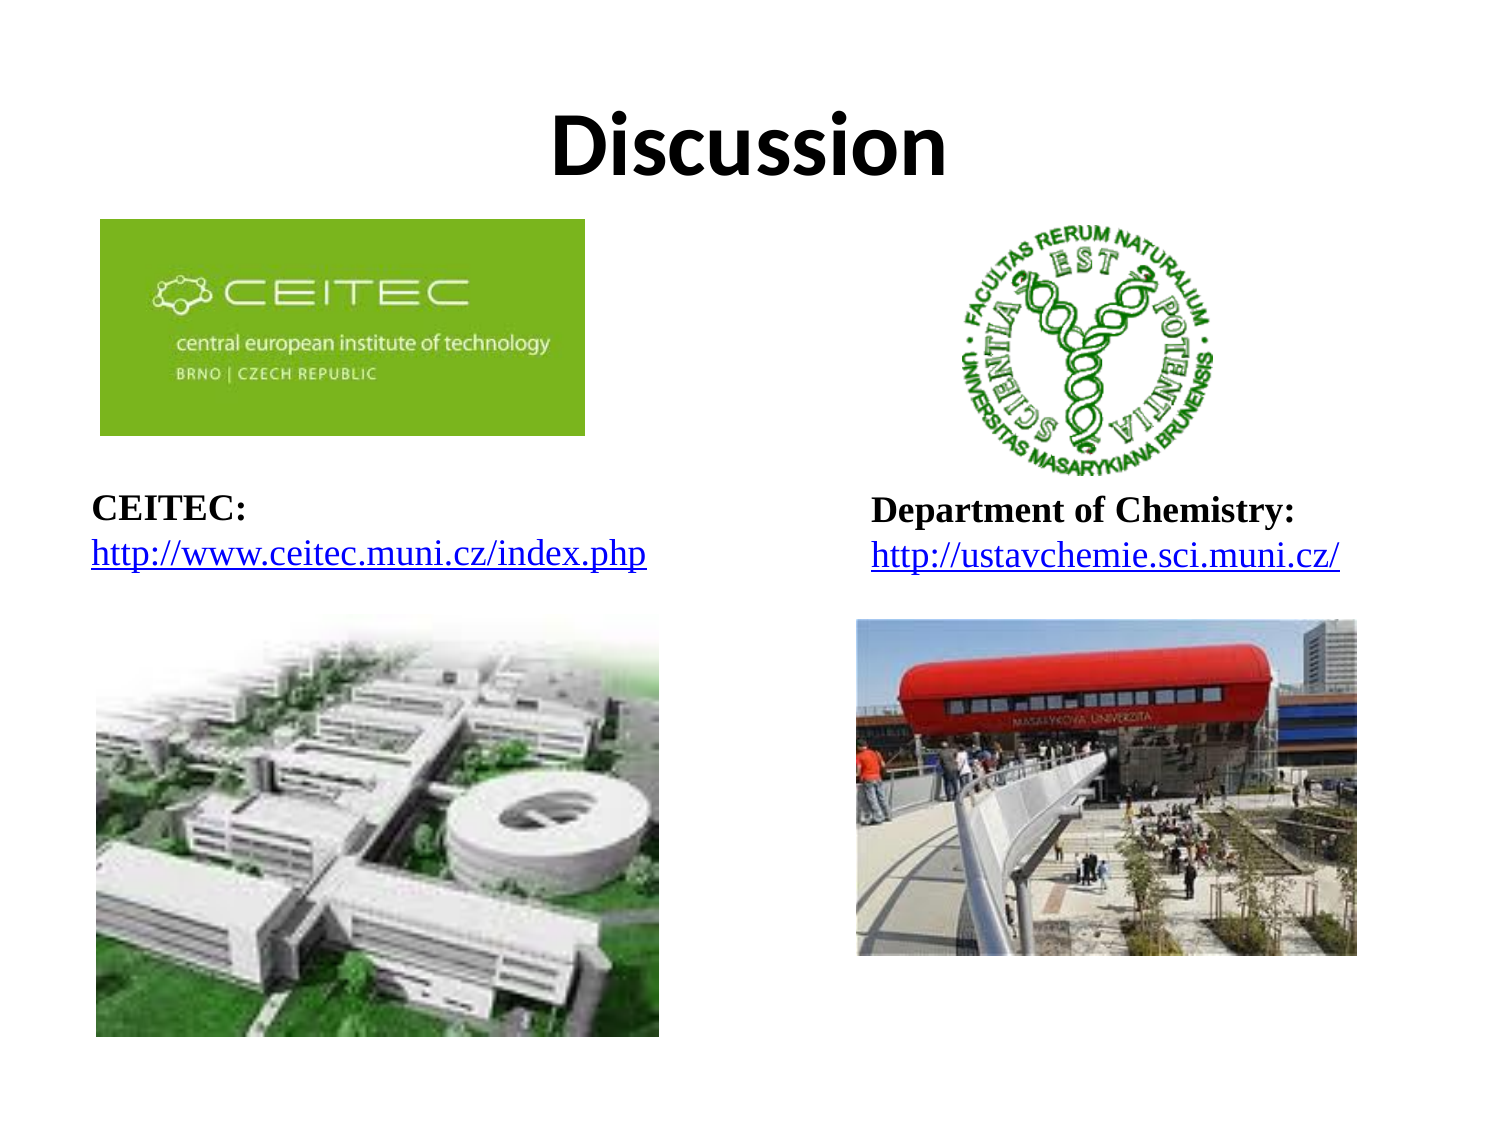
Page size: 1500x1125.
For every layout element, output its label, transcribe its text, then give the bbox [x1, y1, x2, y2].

picture [962, 225, 1213, 476]
text_box Department of Chemistry: http://ustavchemie.sci.muni.cz/ [856, 477, 1412, 583]
text_box CEITEC: http://www.ceitec.muni.cz/index.php [76, 475, 739, 581]
title Discussion [75, 45, 1425, 233]
picture [96, 614, 660, 1037]
picture [856, 619, 1357, 956]
picture [100, 219, 585, 437]
